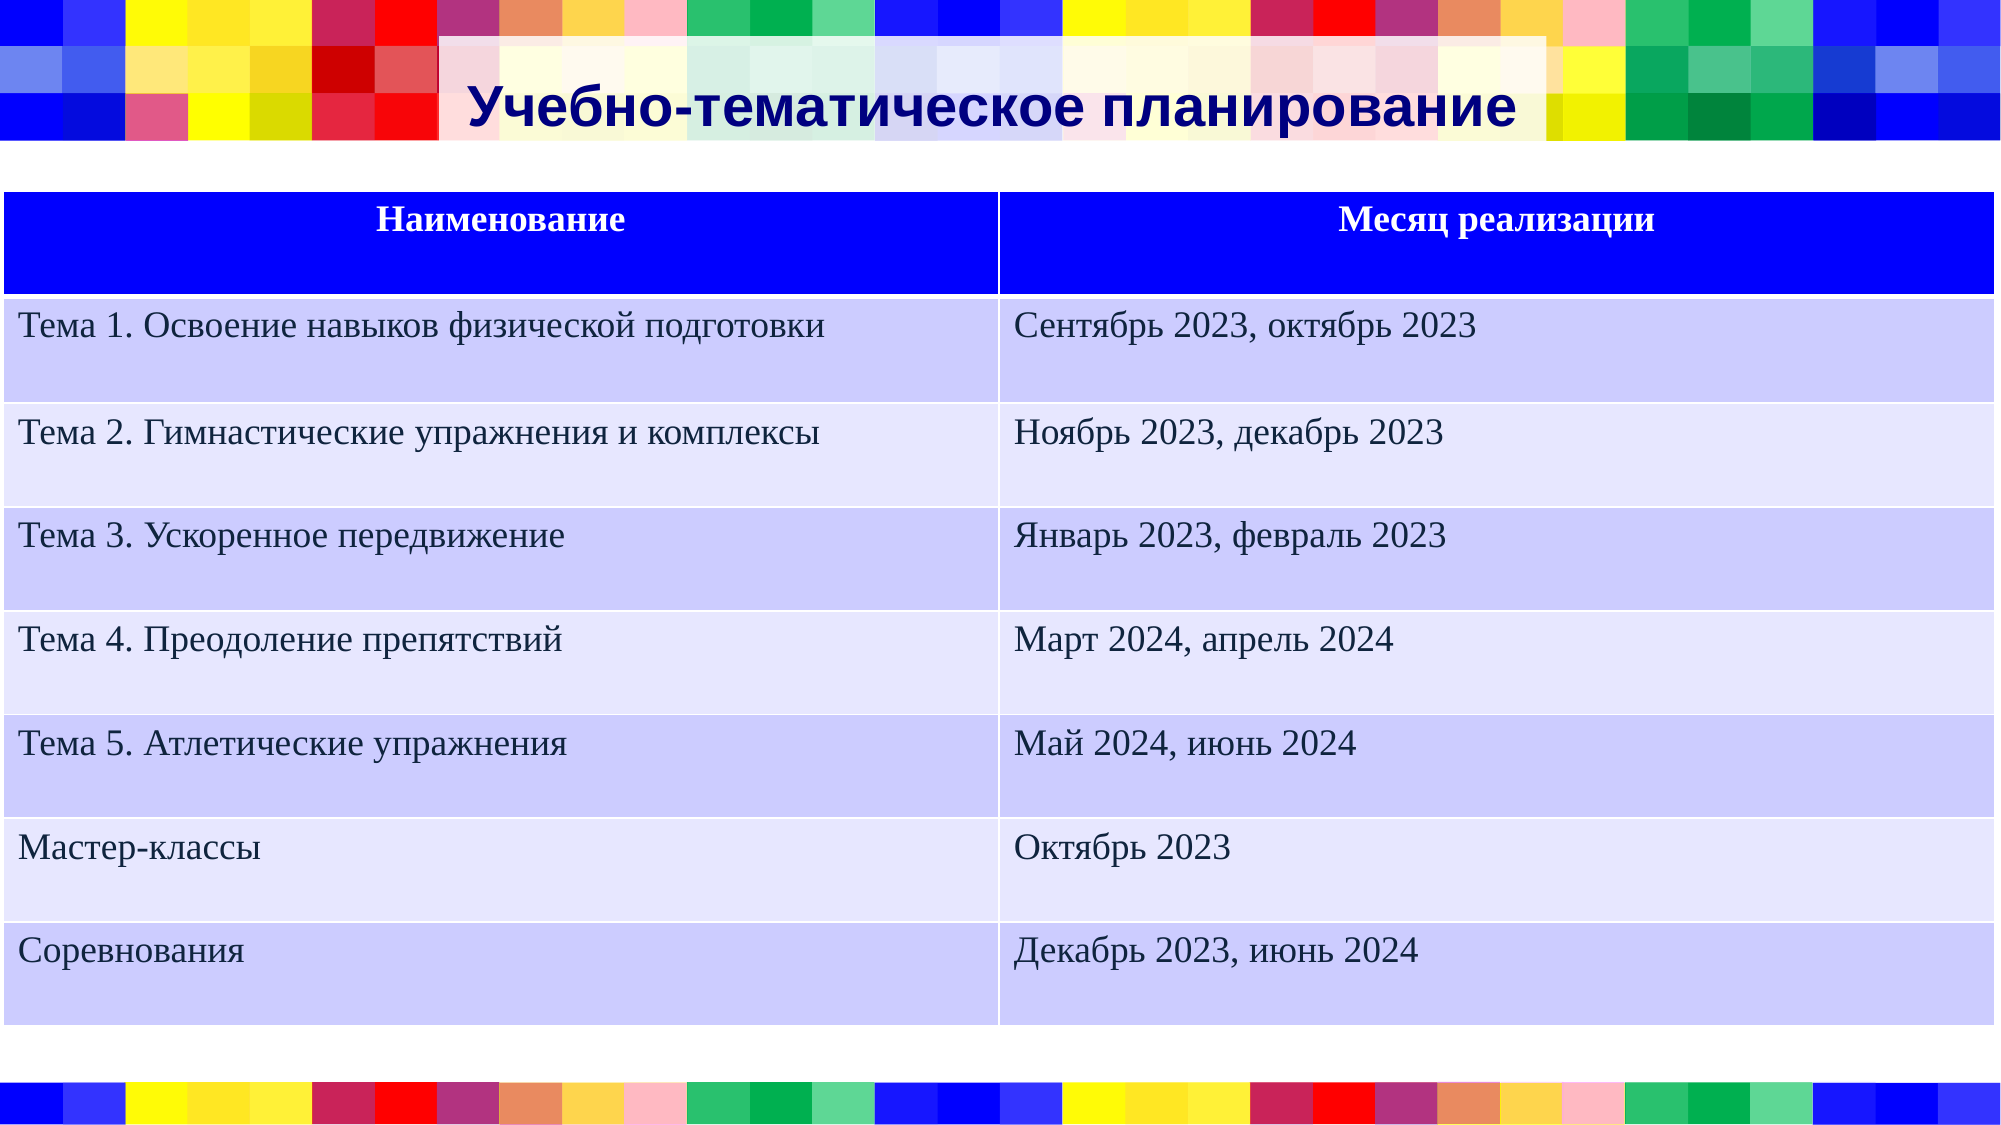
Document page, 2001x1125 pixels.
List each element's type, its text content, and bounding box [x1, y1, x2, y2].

table_cell Тема 3. Ускоренное передвижение [4, 508, 998, 610]
table_cell Тема 5. Атлетические упражнения [4, 715, 998, 817]
table_cell Сентябрь 2023, октябрь 2023 [1000, 299, 1994, 402]
table_cell Тема 2. Гимнастические упражнения и комплексы [4, 404, 998, 506]
title Учебно-тематическое планирование [439, 36, 1547, 177]
table_cell Соревнования [4, 923, 998, 1025]
table_cell Ноябрь 2023, декабрь 2023 [1000, 404, 1994, 506]
table_header Месяц реализации [1000, 192, 1994, 294]
table_cell Март 2024, апрель 2024 [1000, 612, 1994, 714]
table_cell Январь 2023, февраль 2023 [1000, 508, 1994, 610]
table_cell Тема 1. Освоение навыков физической подготовки [4, 299, 998, 402]
table_cell Мастер-классы [4, 819, 998, 921]
table_header Наименование [4, 192, 998, 294]
table_cell Октябрь 2023 [1000, 819, 1994, 921]
table_cell Май 2024, июнь 2024 [1000, 715, 1994, 817]
table_cell Тема 4. Преодоление препятствий [4, 612, 998, 714]
table_cell Декабрь 2023, июнь 2024 [1000, 923, 1994, 1025]
